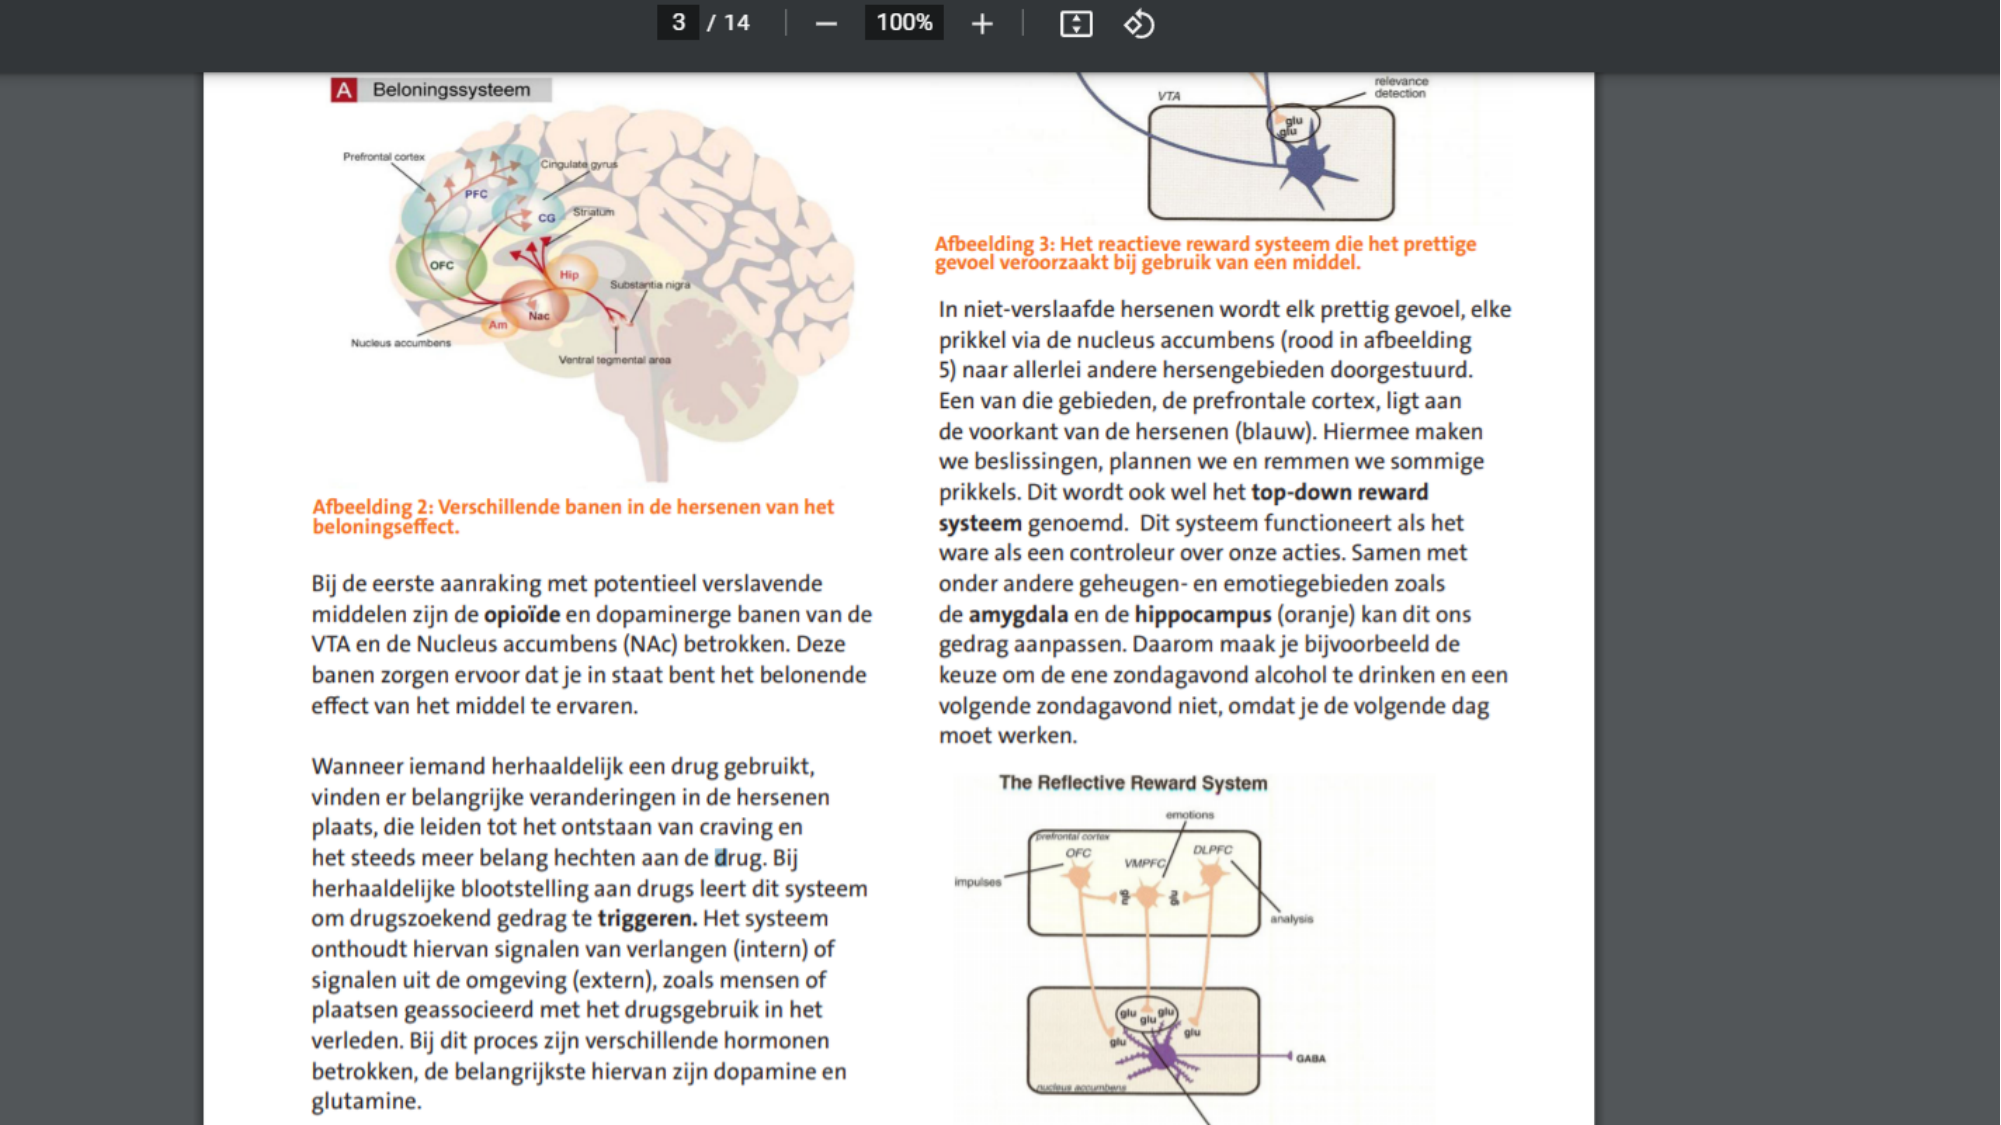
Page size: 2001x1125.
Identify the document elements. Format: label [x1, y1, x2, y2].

list [0, 0, 2000, 1125]
